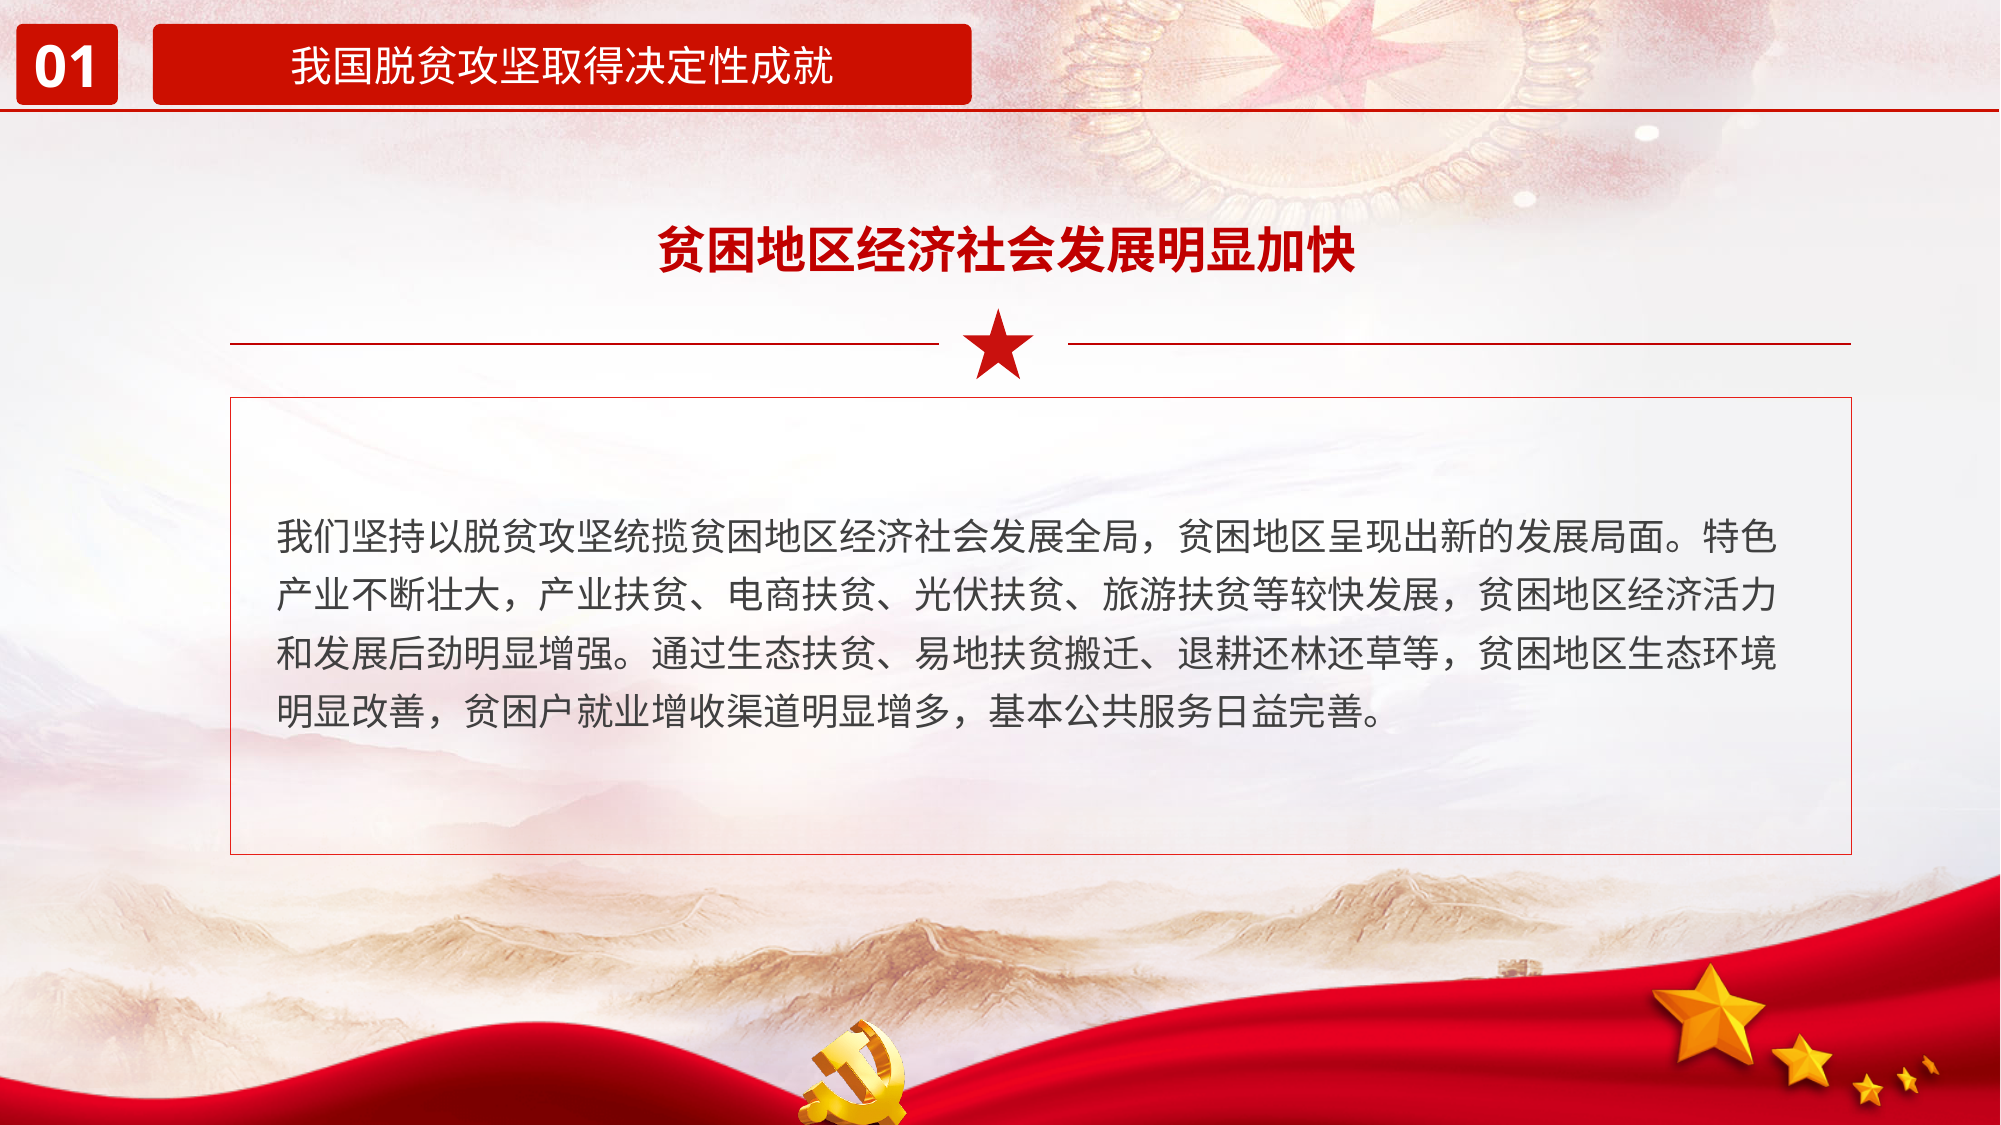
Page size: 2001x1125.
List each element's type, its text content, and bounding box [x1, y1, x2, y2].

picture [0, 0, 2001, 1125]
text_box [229, 308, 1852, 380]
text_box 我们坚持以脱贫攻坚统揽贫困地区经济社会发展全局，贫困地区呈现出新的发展局面。特色产业不断壮大，产业扶贫、电商扶贫、光伏扶贫、旅游扶贫等较快发展，贫困地区经济活力和发展后劲明显增强。通过生态扶贫、易地扶贫搬迁、退耕还林还草等，贫困地区生态环境明显改善，贫困户就业增收渠道明显增多，基本公共服务日益完善。 [261, 492, 1793, 741]
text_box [16, 23, 973, 106]
text_box 贫困地区经济社会发展明显加快 [328, 211, 1685, 286]
text_box [230, 397, 1851, 855]
